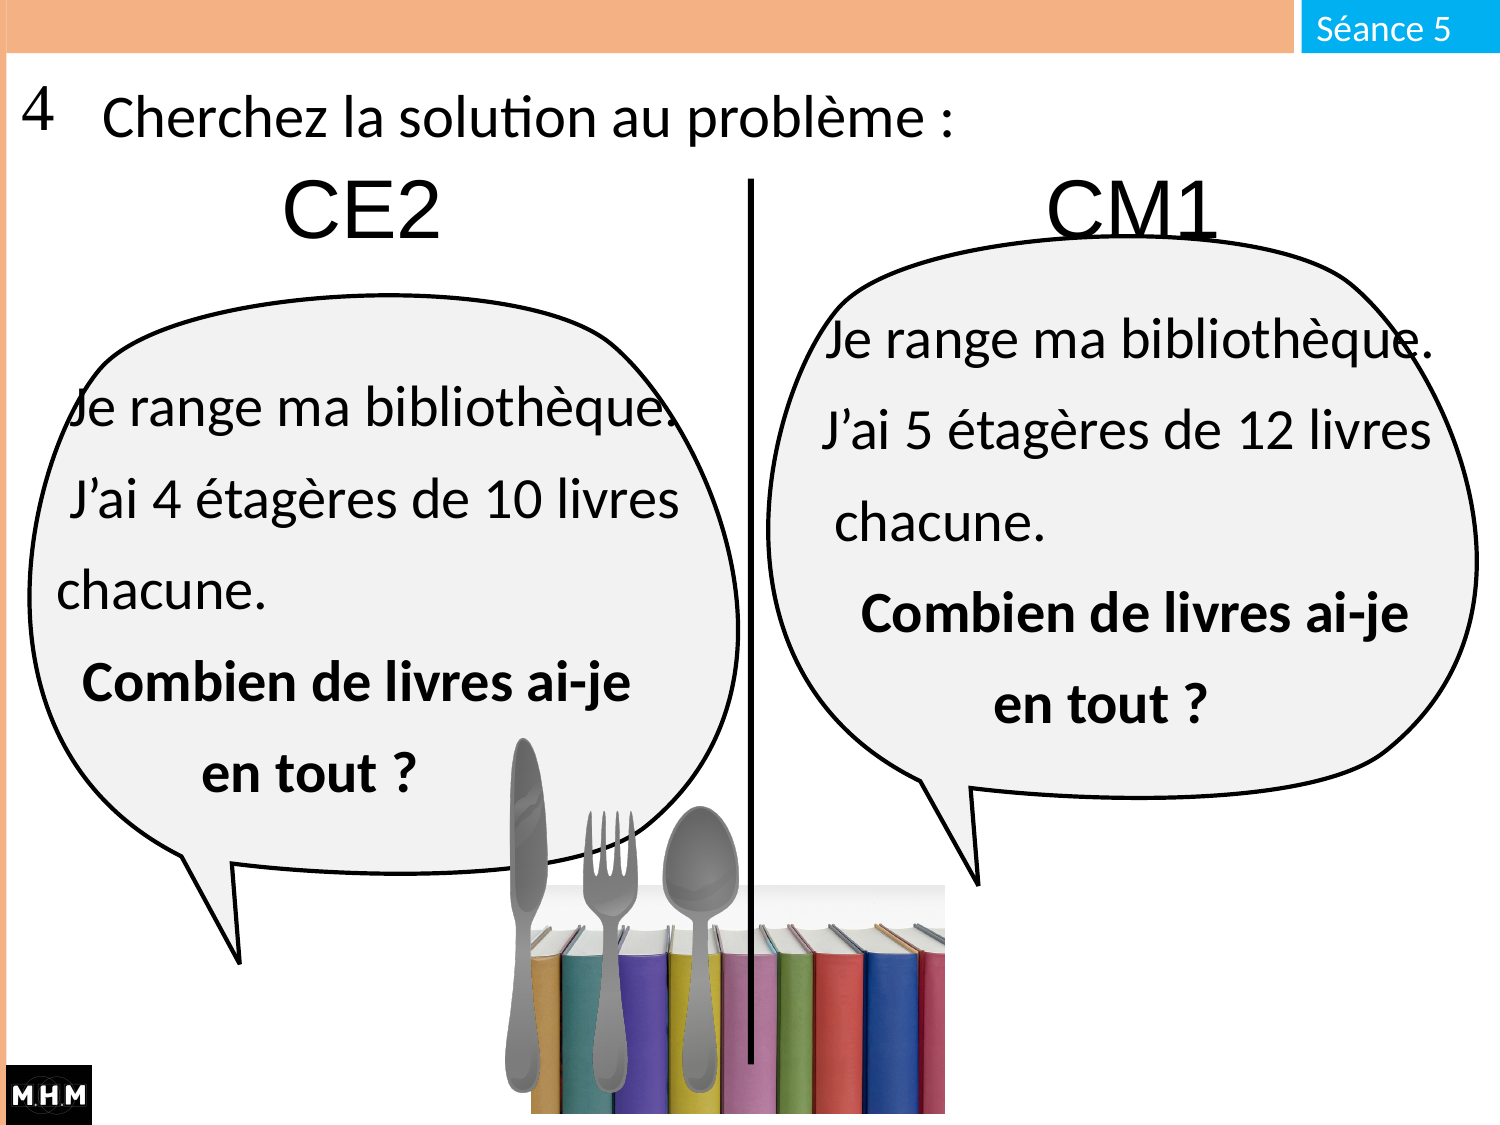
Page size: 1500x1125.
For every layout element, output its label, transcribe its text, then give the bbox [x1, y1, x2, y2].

picture [6, 1065, 92, 1125]
text_box CE2 CM1 [266, 147, 1241, 256]
text_box Je range ma bibliothèque. J’ai 4 étagères de 10 livres chacune. Combien de livres ai-je en tout ? [27, 293, 741, 966]
picture [505, 737, 946, 1114]
title Cherchez la solution au problème : [87, 32, 1382, 158]
text_box Je range ma bibliothèque. J’ai 5 étagères de 12 livres chacune. Combien de livres ai-je en tout ? [766, 242, 1479, 887]
